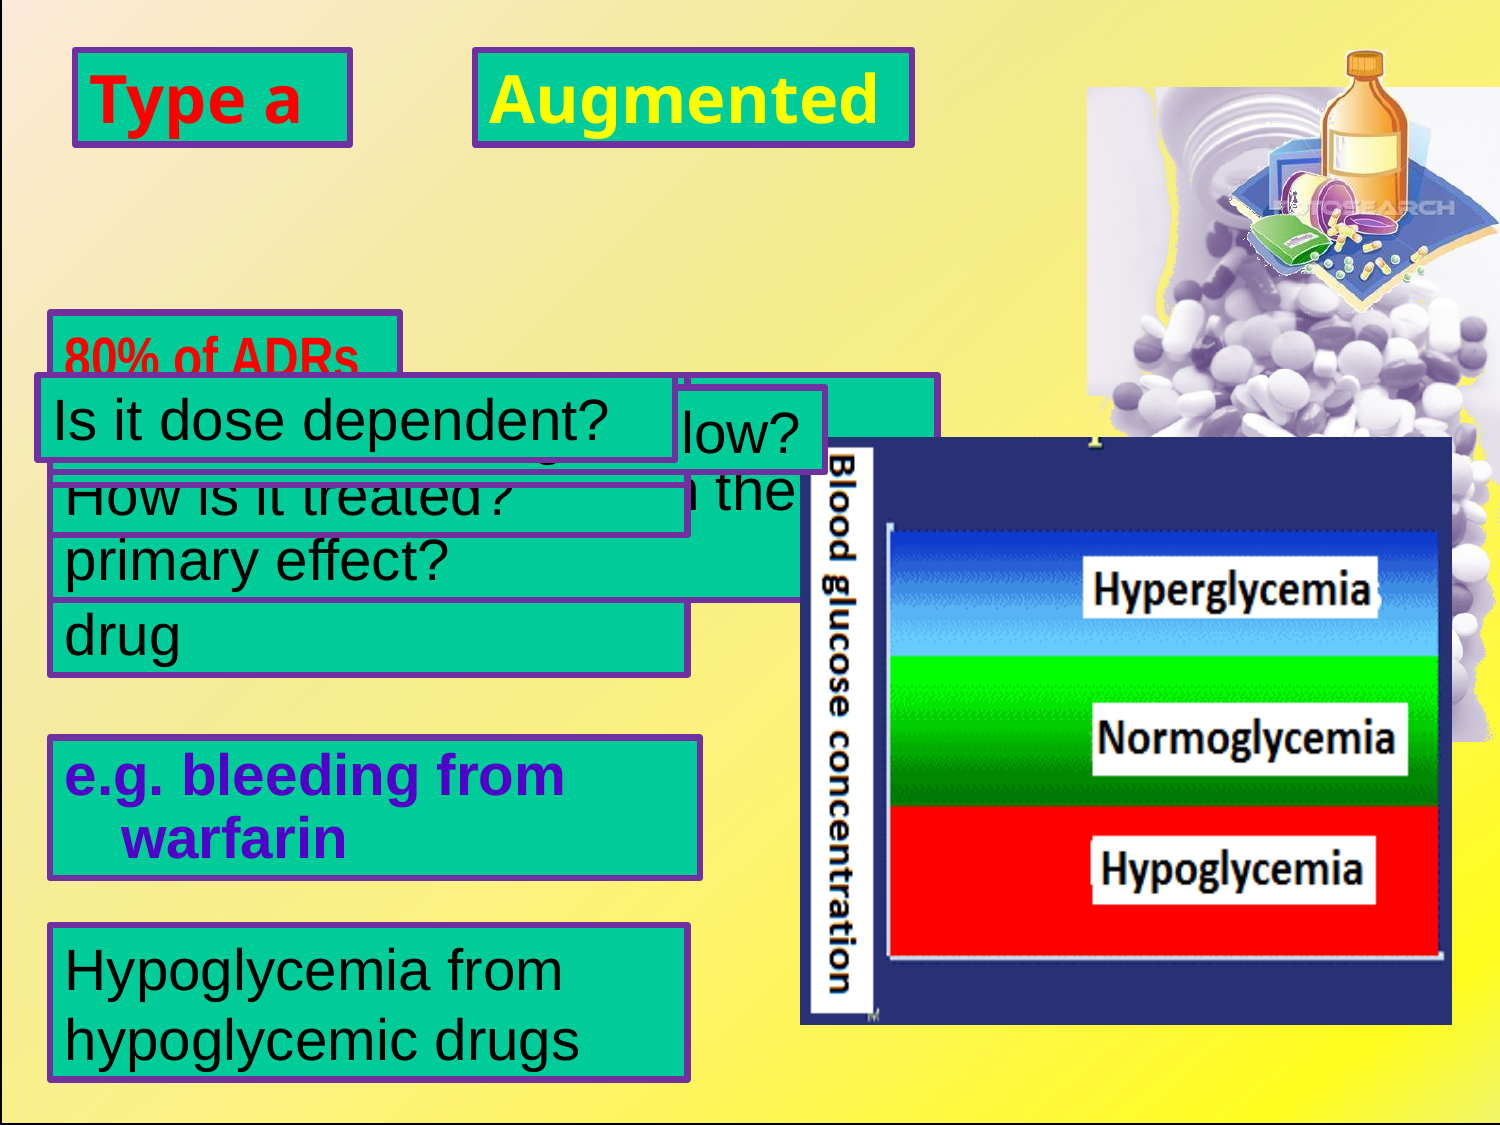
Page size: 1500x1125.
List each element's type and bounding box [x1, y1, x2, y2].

text_box [0, 0, 1500, 1125]
picture [799, 49, 1500, 1026]
